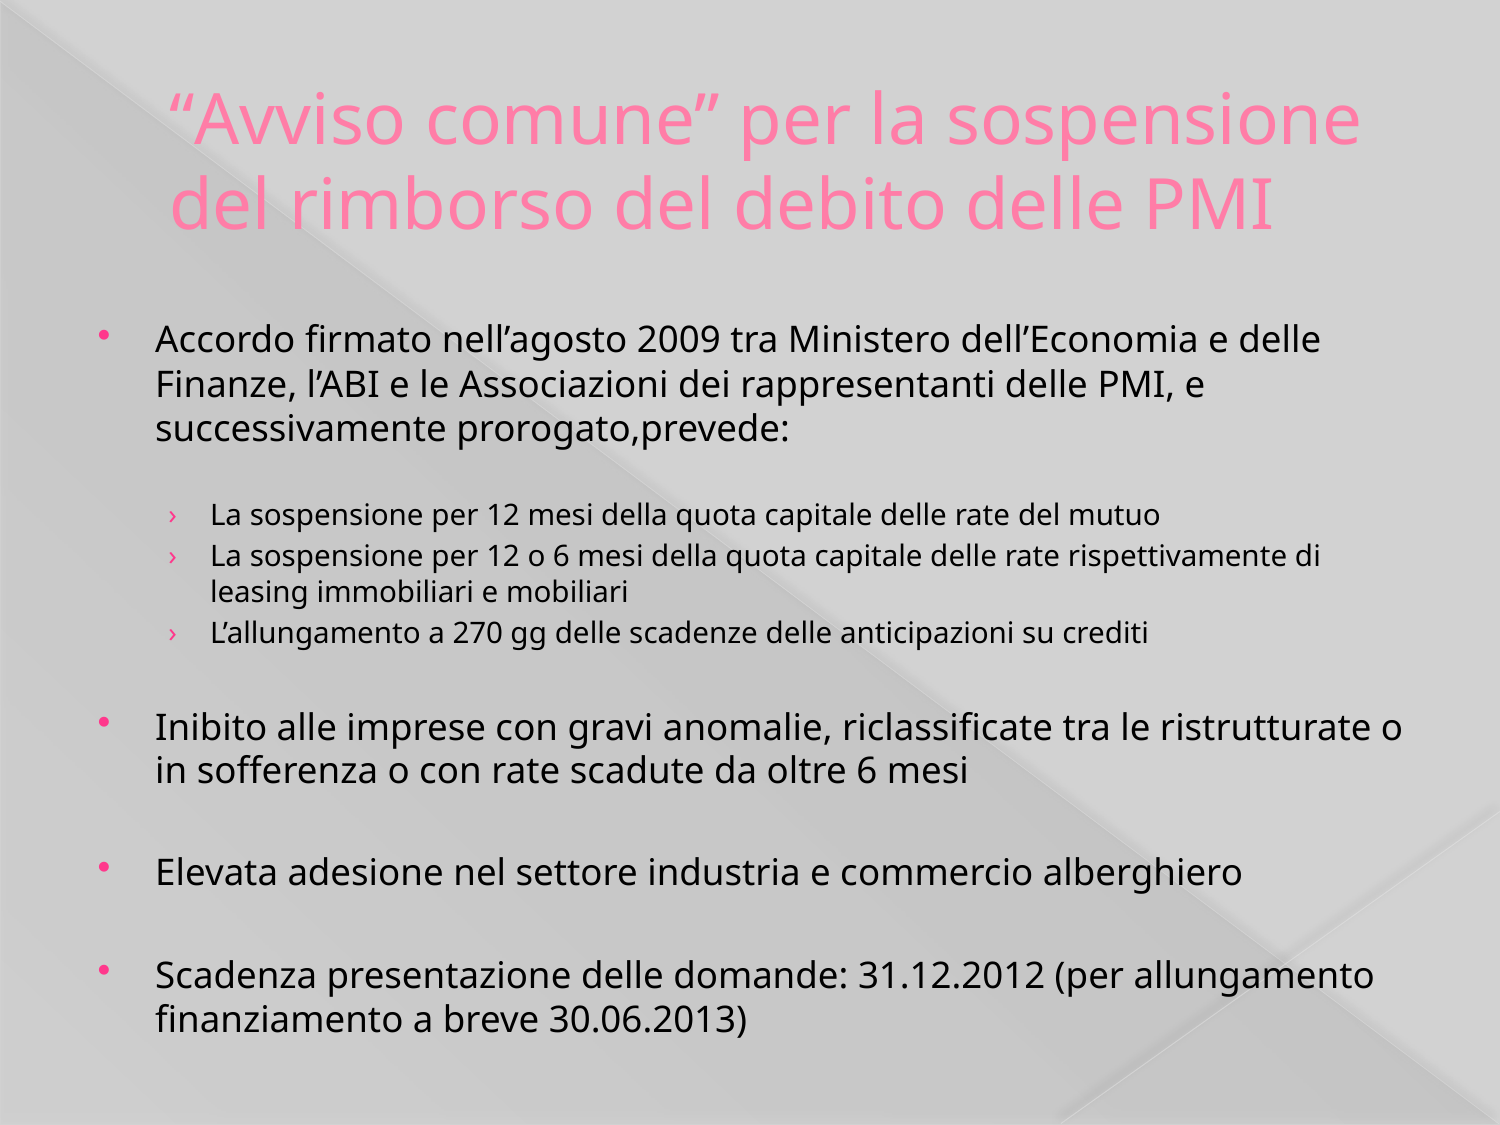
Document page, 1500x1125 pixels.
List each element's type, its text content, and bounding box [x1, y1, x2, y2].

title “Avviso comune” per la sospensione del rimborso del debito delle PMI [75, 43, 1425, 274]
list Accordo firmato nell’agosto 2009 tra Ministero dell’Economia e delle Finanze, l’ABI e le Associazioni dei rappresentanti delle PMI, e successivamente prorogato,prevede: La sospensione per 12 mesi della quota capitale delle rate del mutuo La sospensione per 12 o 6 mesi della quota capitale delle rate rispettivamente di leasing immobiliari e mobiliari L’allungamento a 270 gg delle scadenze delle anticipazioni su crediti Inibito alle imprese con gravi anomalie, riclassificate tra le ristrutturate o in sofferenza o con rate scadute da oltre 6 mesi Elevata adesione nel settore industria e commercio alberghiero Scadenza presentazione delle domande: 31.12.2012 (per allungamento finanziamento a breve 30.06.2013) [75, 308, 1425, 1059]
